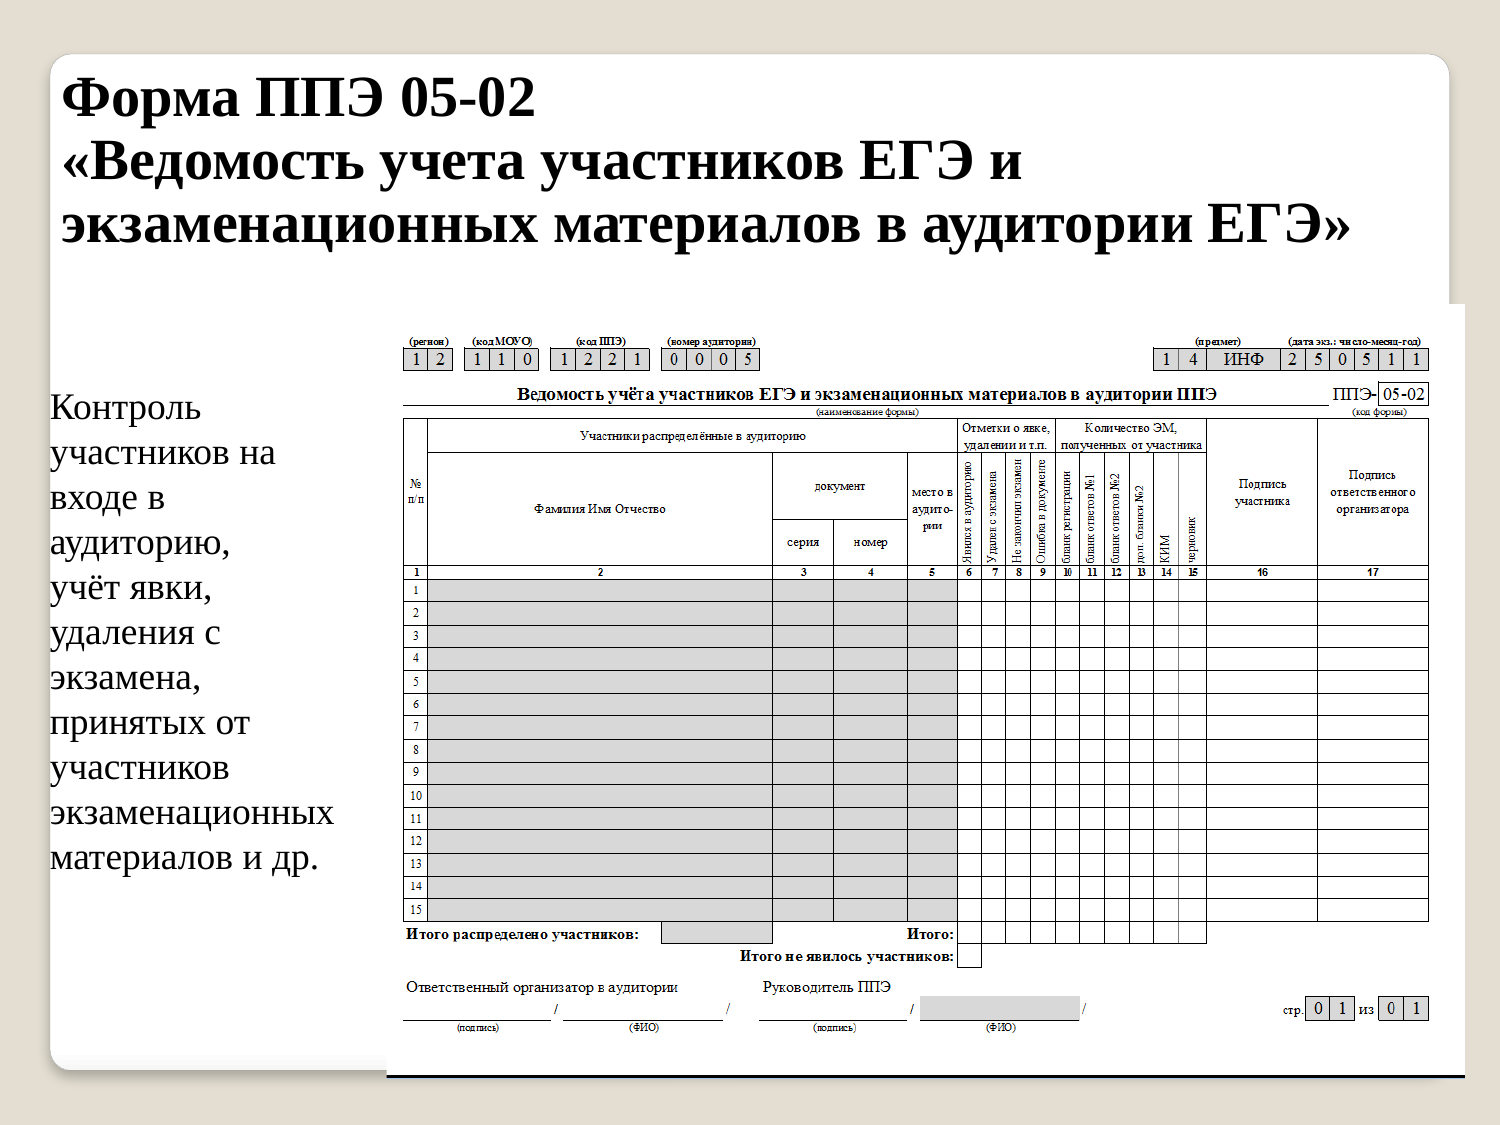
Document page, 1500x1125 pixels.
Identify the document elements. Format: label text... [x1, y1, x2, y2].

text_box Контроль участников на входе в аудиторию, учёт явки, удаления с экзамена, принятых от участников экзаменационных материалов и др. [35, 374, 352, 885]
text_box Форма ППЭ 05-02 «Ведомость учета участников ЕГЭ и экзаменационных материалов в аудитории ЕГЭ» [46, 58, 1442, 263]
picture [386, 304, 1466, 1079]
